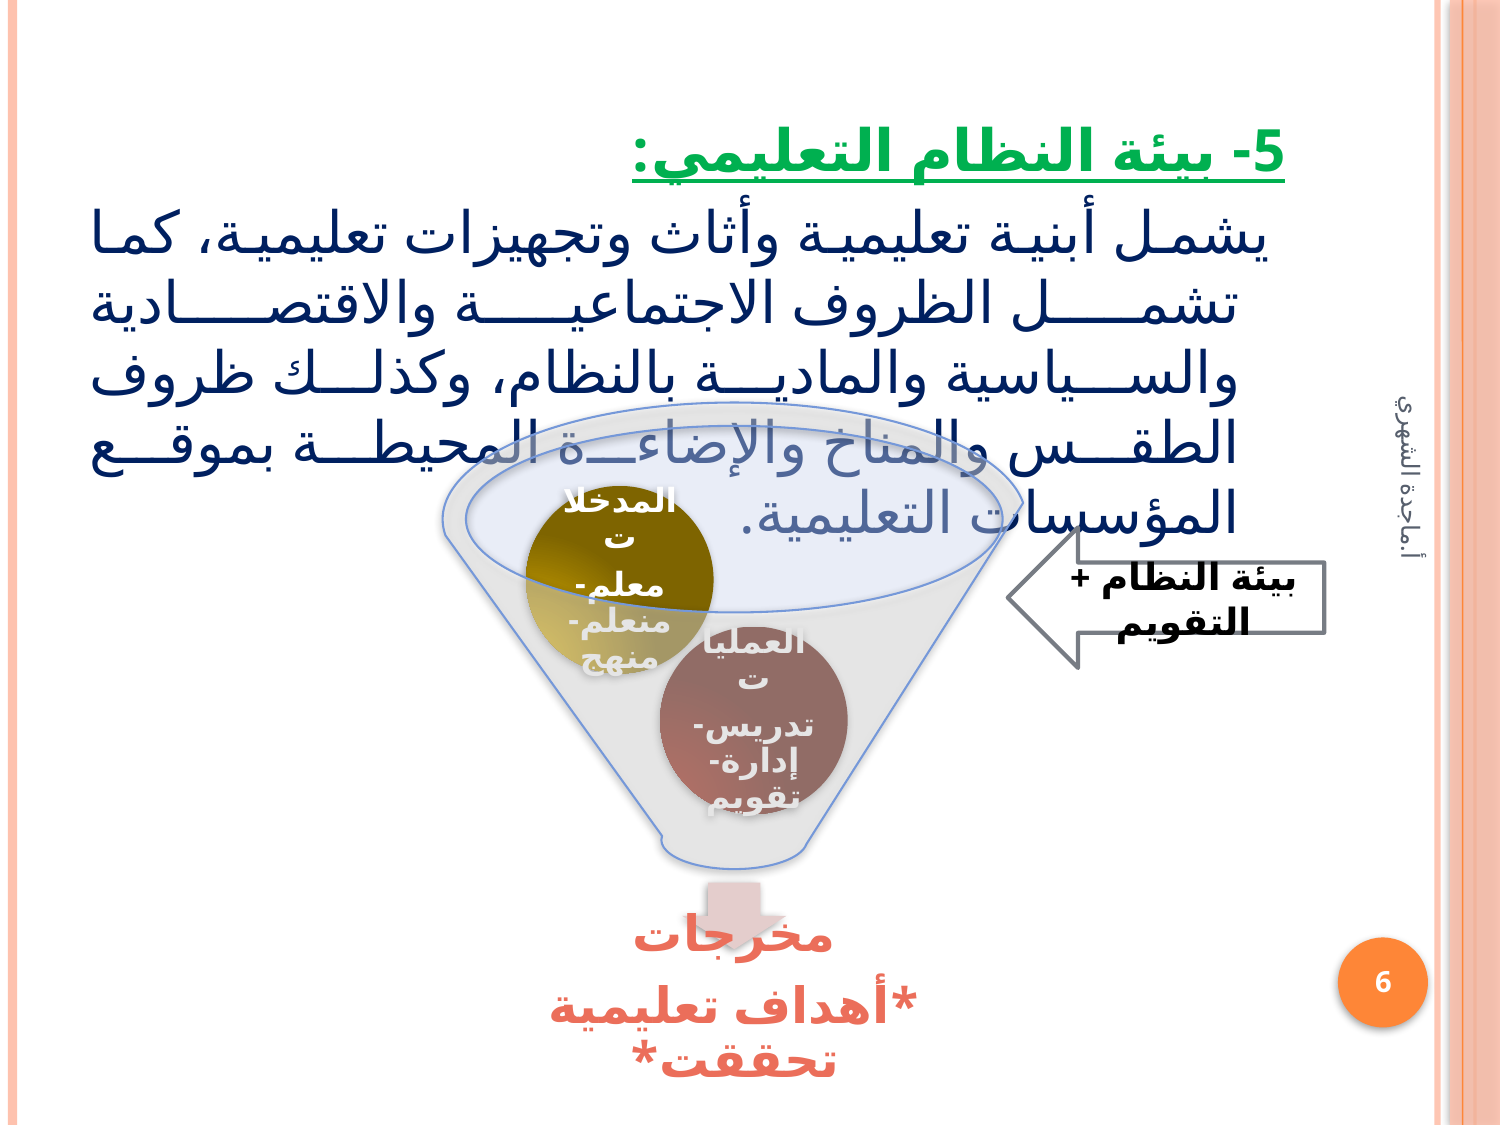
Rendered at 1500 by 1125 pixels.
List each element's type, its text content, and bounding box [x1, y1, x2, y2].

slide_number 6 [1333, 940, 1434, 1027]
list 5- بيئة النظام التعليمي: يشمل أبنية تعليمية وأثاث وتجهيزات تعليمية، كما تشمل الظروف الاجتماعية والاقتصادية والسياسية والمادية بالنظام، وكذلك ظروف الطقس والمناخ والإضاءة المحيطة بموقع المؤسسات التعليمية. [75, 105, 1300, 1062]
footer أ.ماجدة الشهري [1379, 380, 1440, 906]
text_box بيئة النظام + التقويم [1241, 560, 1327, 635]
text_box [233, 397, 1235, 1066]
